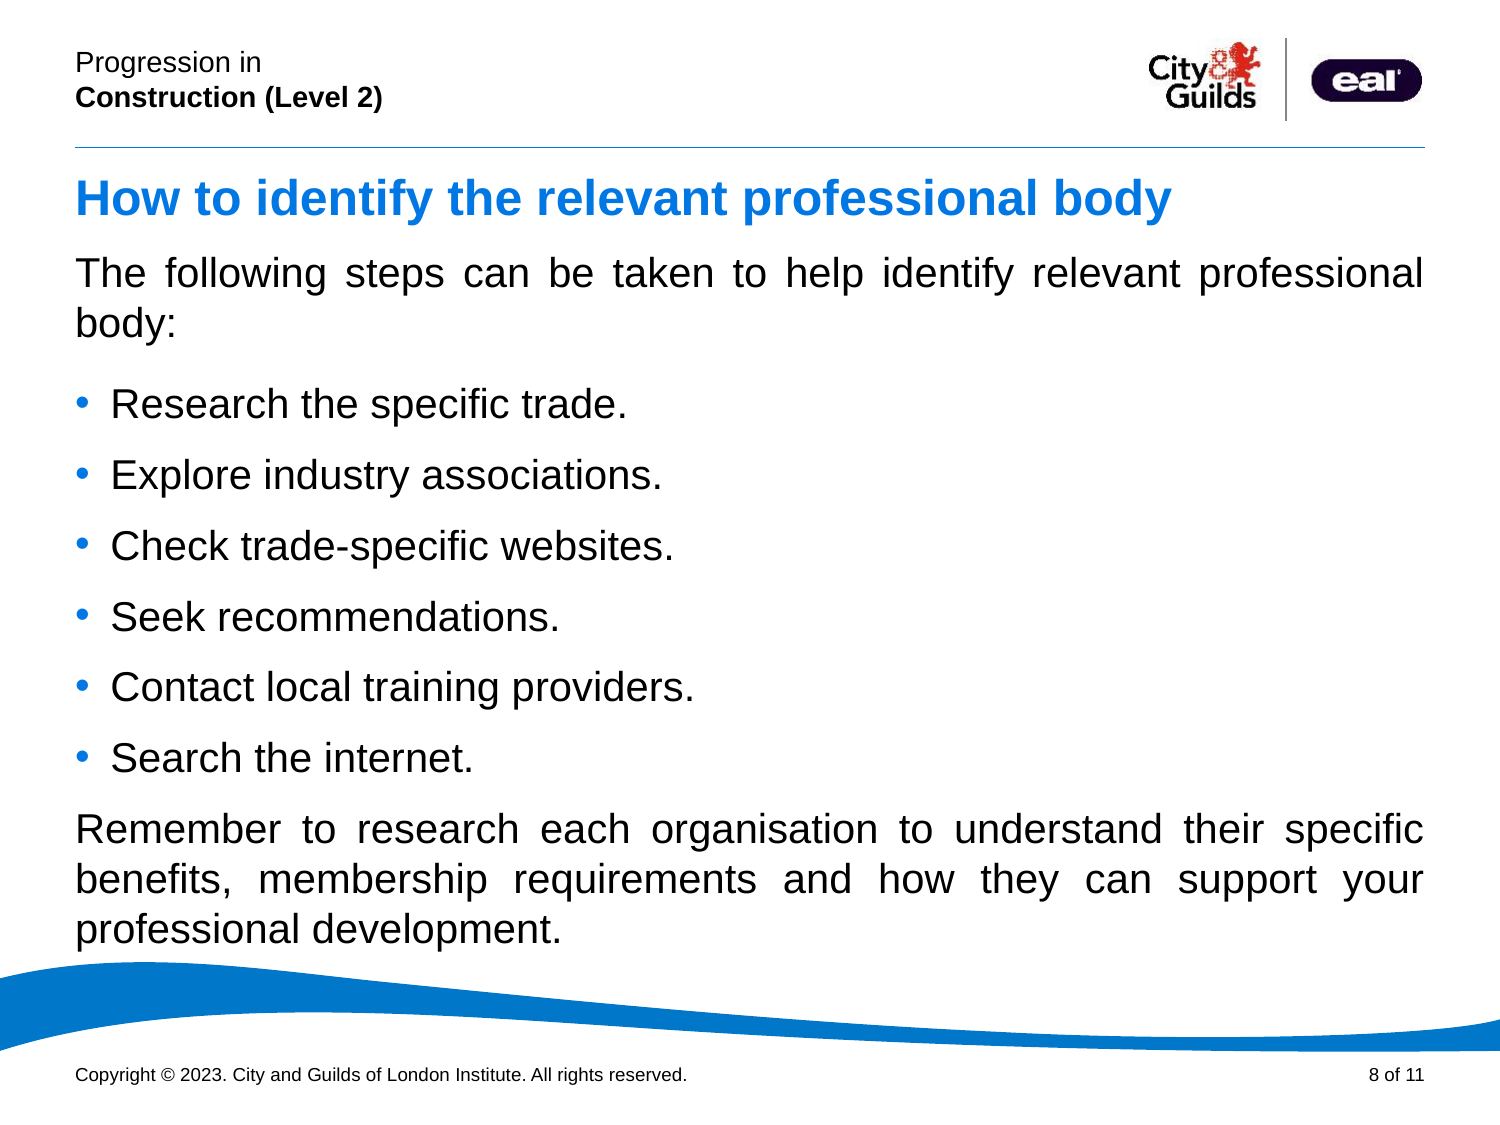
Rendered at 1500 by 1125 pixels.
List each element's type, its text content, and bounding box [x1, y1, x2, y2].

picture [1149, 38, 1422, 121]
list The following steps can be taken to help identify relevant professional body: Research the specific trade. Explore industry associations. Check trade-specific websites. Seek recommendations. Contact local training providers. Search the internet. Remember to research each organisation to understand their specific benefits, membership requirements and how they can support your professional development. [74, 245, 1426, 943]
title How to identify the relevant professional body [74, 165, 1426, 229]
